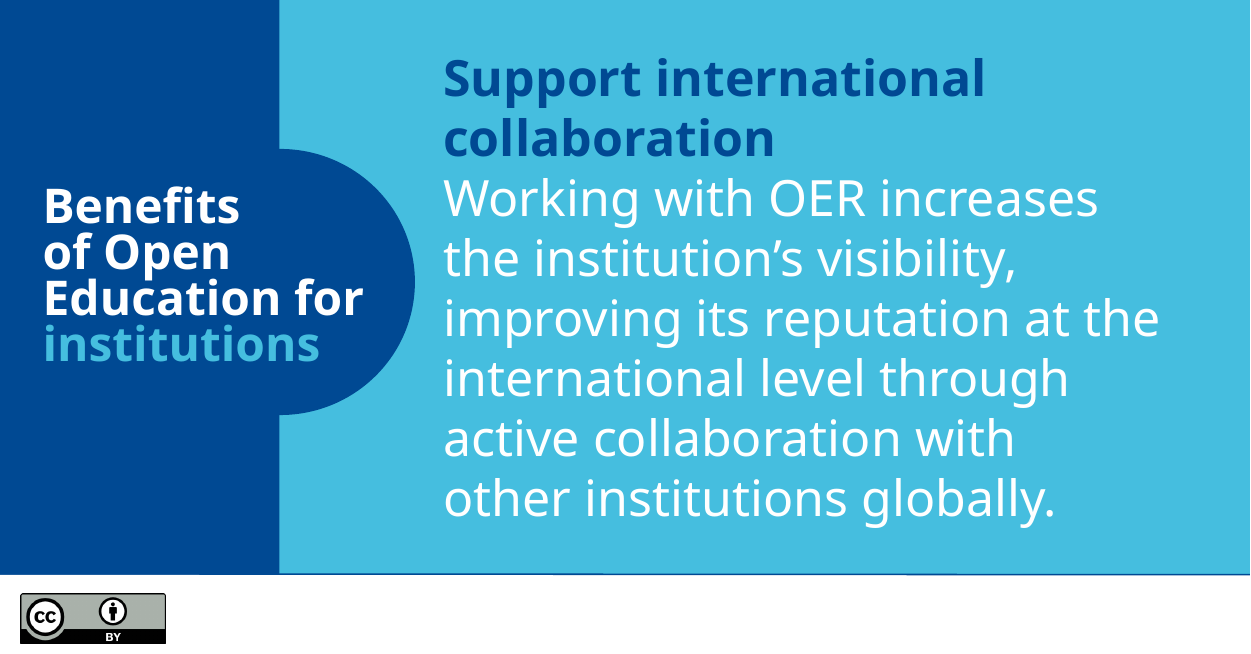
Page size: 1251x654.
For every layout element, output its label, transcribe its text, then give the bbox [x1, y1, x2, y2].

text_box Support international collaboration Working with OER increases the institution’s visibility, improving its reputation at the international level through active collaboration with other institutions globally. [428, 31, 1178, 542]
text_box [206, 148, 355, 171]
text_box [0, 0, 280, 573]
picture [20, 592, 166, 645]
text_box [0, 582, 1250, 654]
text_box Benefits of Open Education for institutions [27, 171, 382, 386]
text_box [382, 194, 415, 370]
text_box [196, 386, 365, 416]
